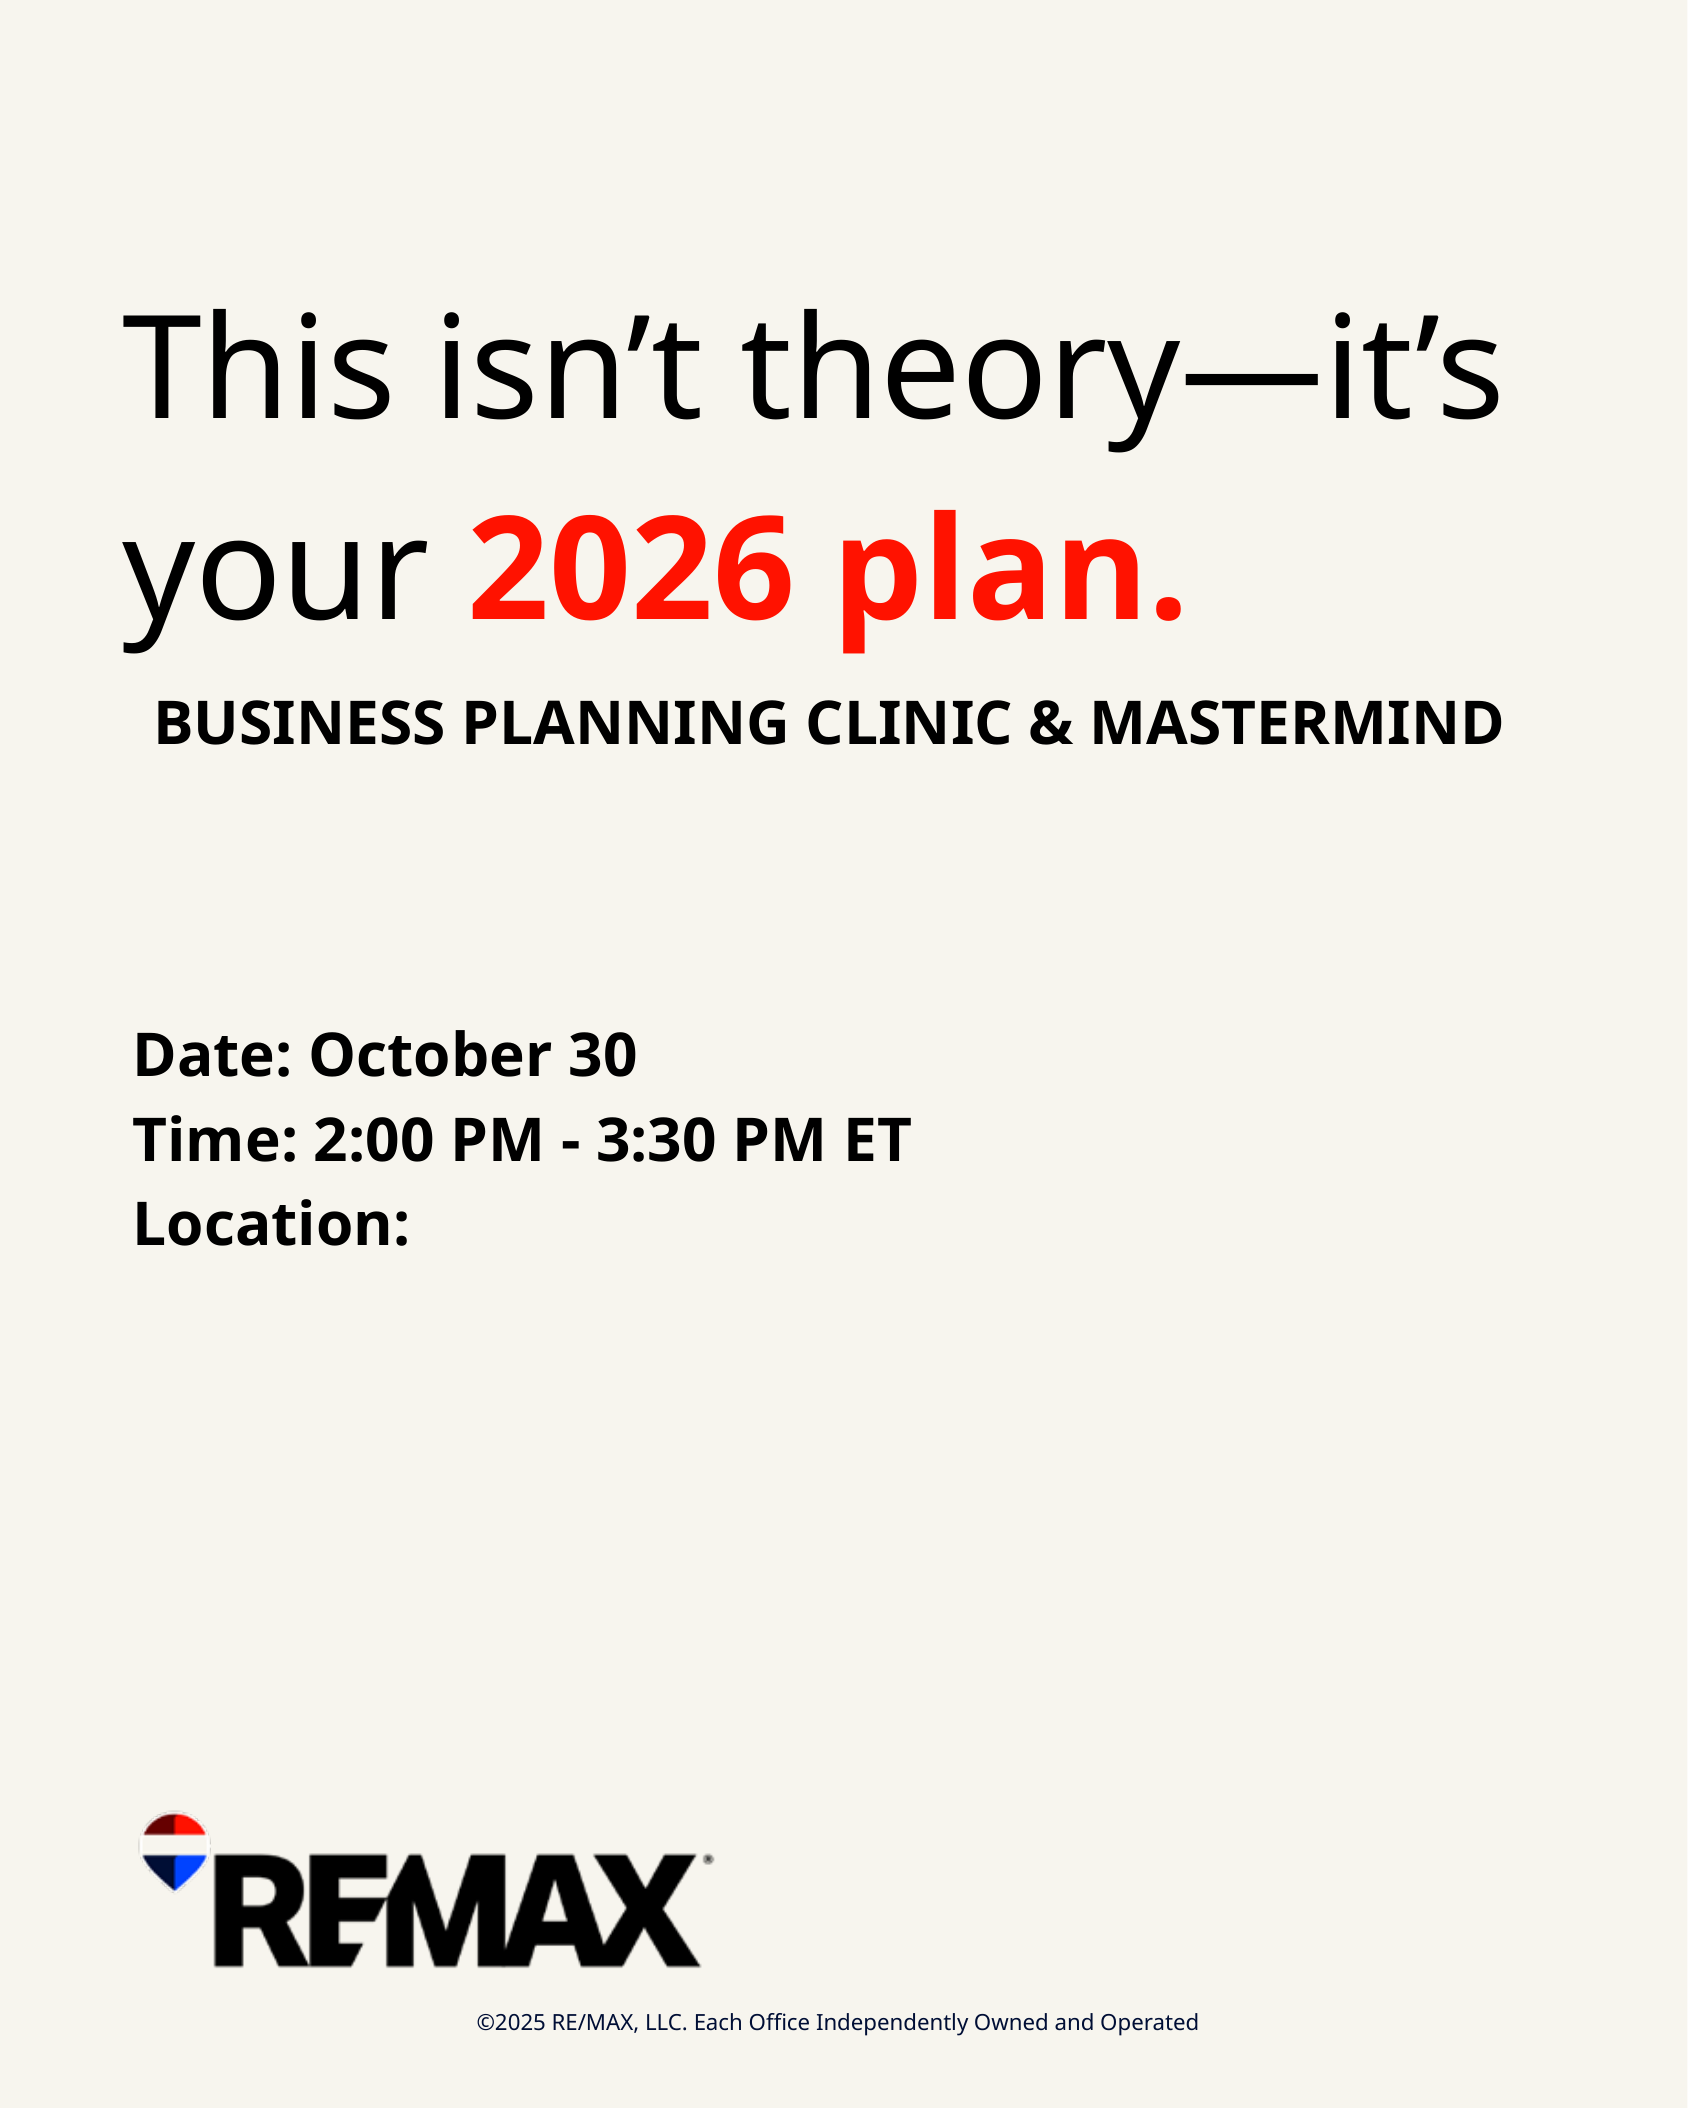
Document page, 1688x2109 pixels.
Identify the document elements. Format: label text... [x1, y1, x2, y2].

text_box Date: October 30 Time: 2:00 PM - 3:30 PM ET Location: [132, 1004, 1182, 1258]
text_box BUSINESS PLANNING CLINIC & MASTERMIND [125, 672, 1535, 758]
text_box This isn’t theory—it’s your 2026 plan. [122, 245, 1566, 648]
text_box [132, 1806, 720, 1970]
text_box ©2025 RE/MAX, LLC. Each Office Independently Owned and Operated [270, 2004, 1407, 2036]
